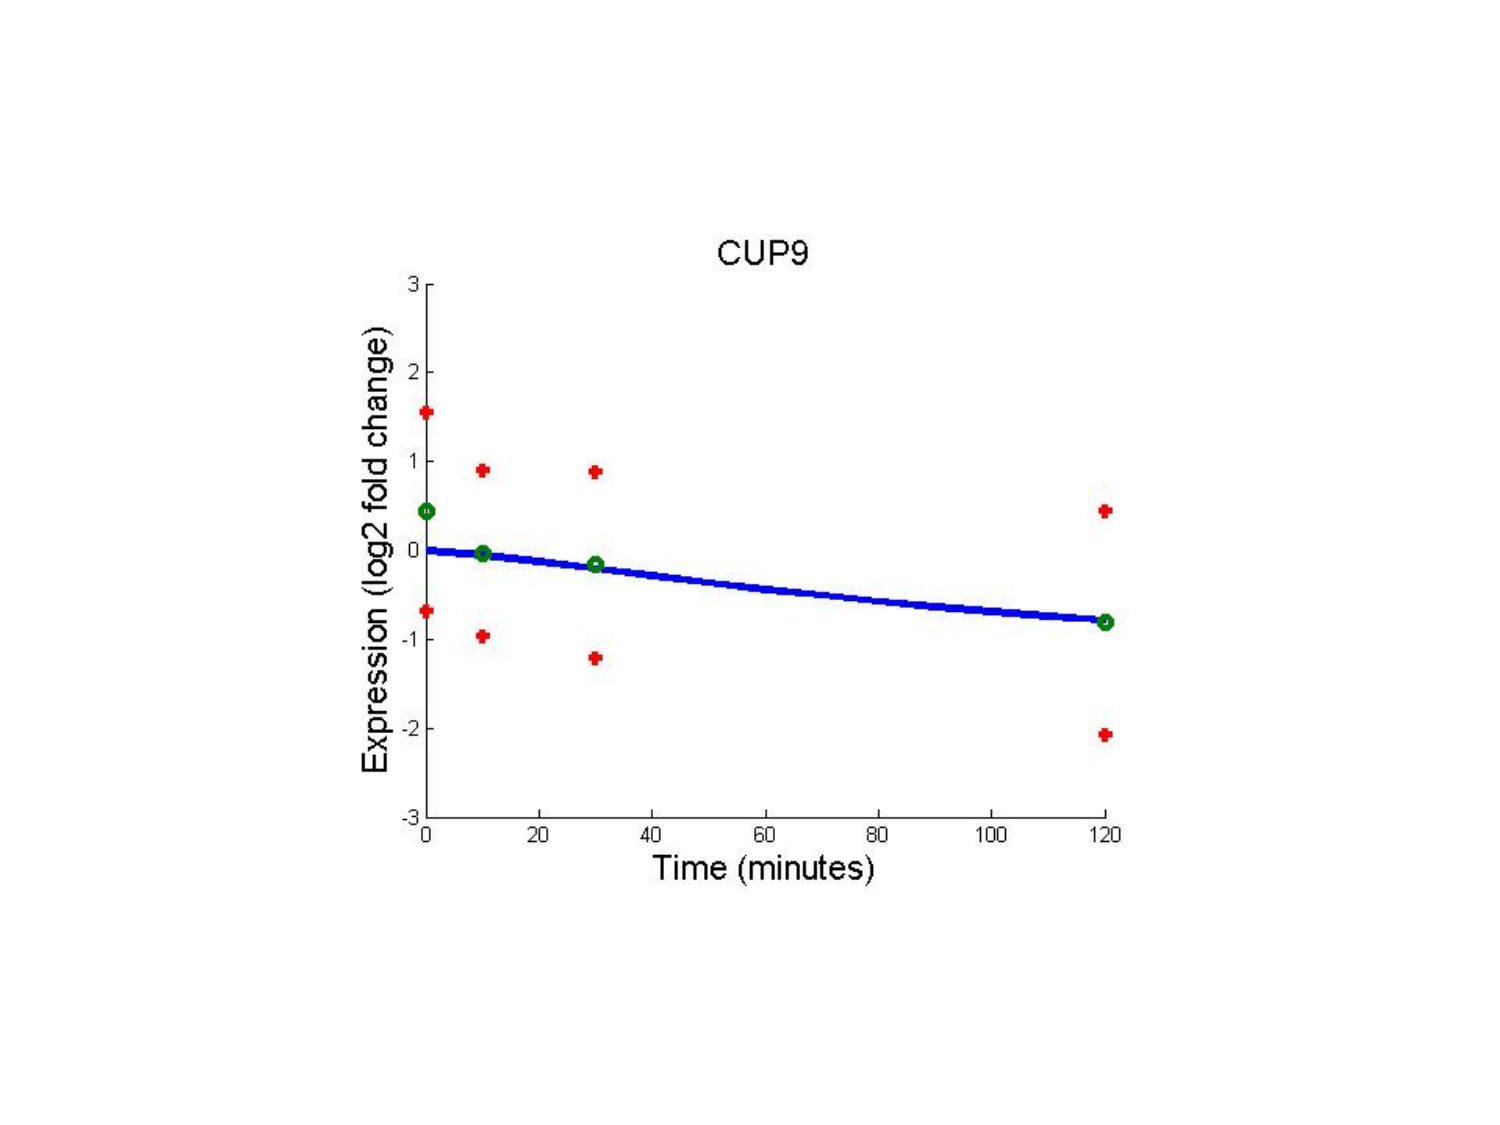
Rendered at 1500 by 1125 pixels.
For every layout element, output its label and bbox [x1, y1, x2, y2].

picture [312, 234, 1188, 891]
